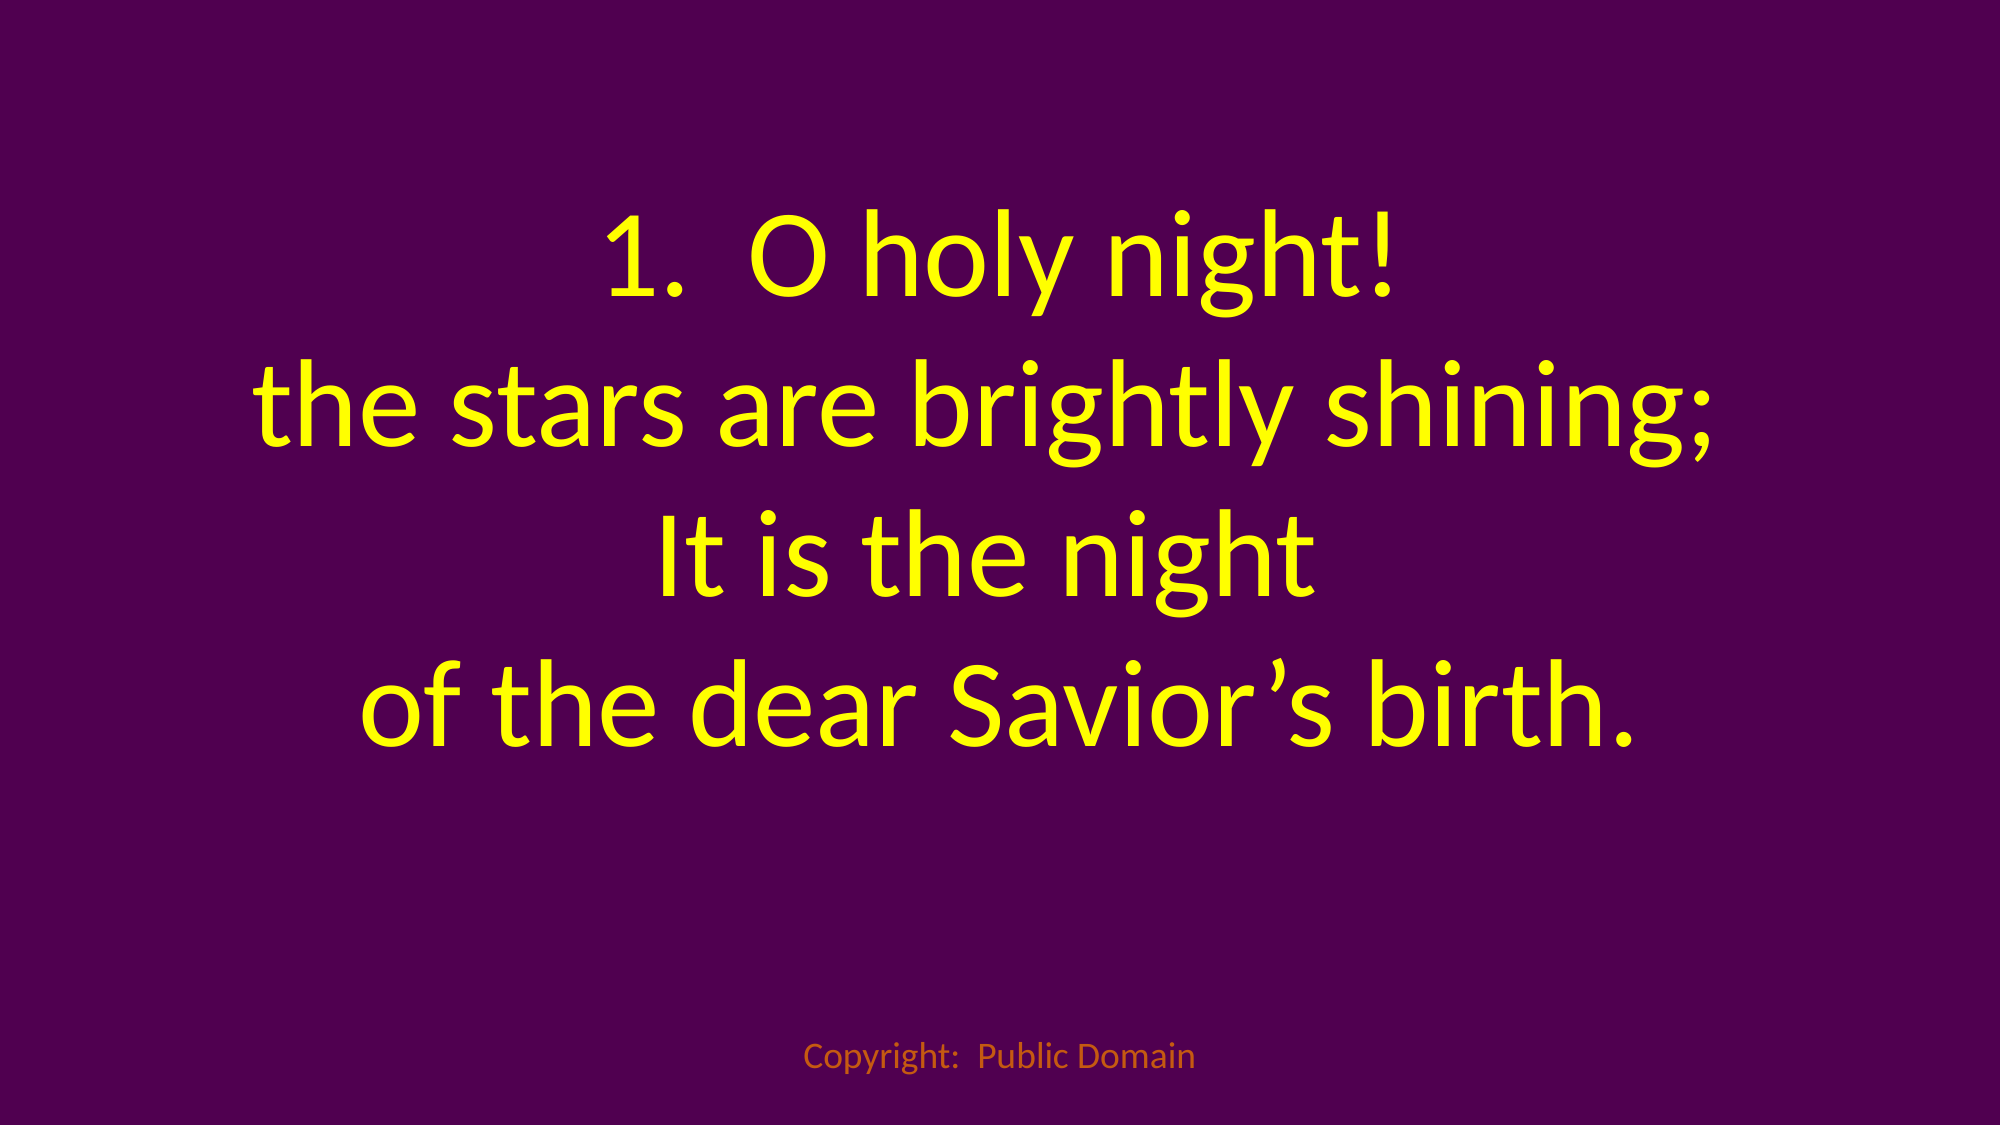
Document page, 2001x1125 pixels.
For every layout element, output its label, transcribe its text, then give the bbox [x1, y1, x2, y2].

text_box Copyright: Public Domain [26, 1023, 1973, 1083]
text_box O holy night! the stars are brightly shining; It is the night of the dear Savior’s birth. [0, 164, 2000, 780]
